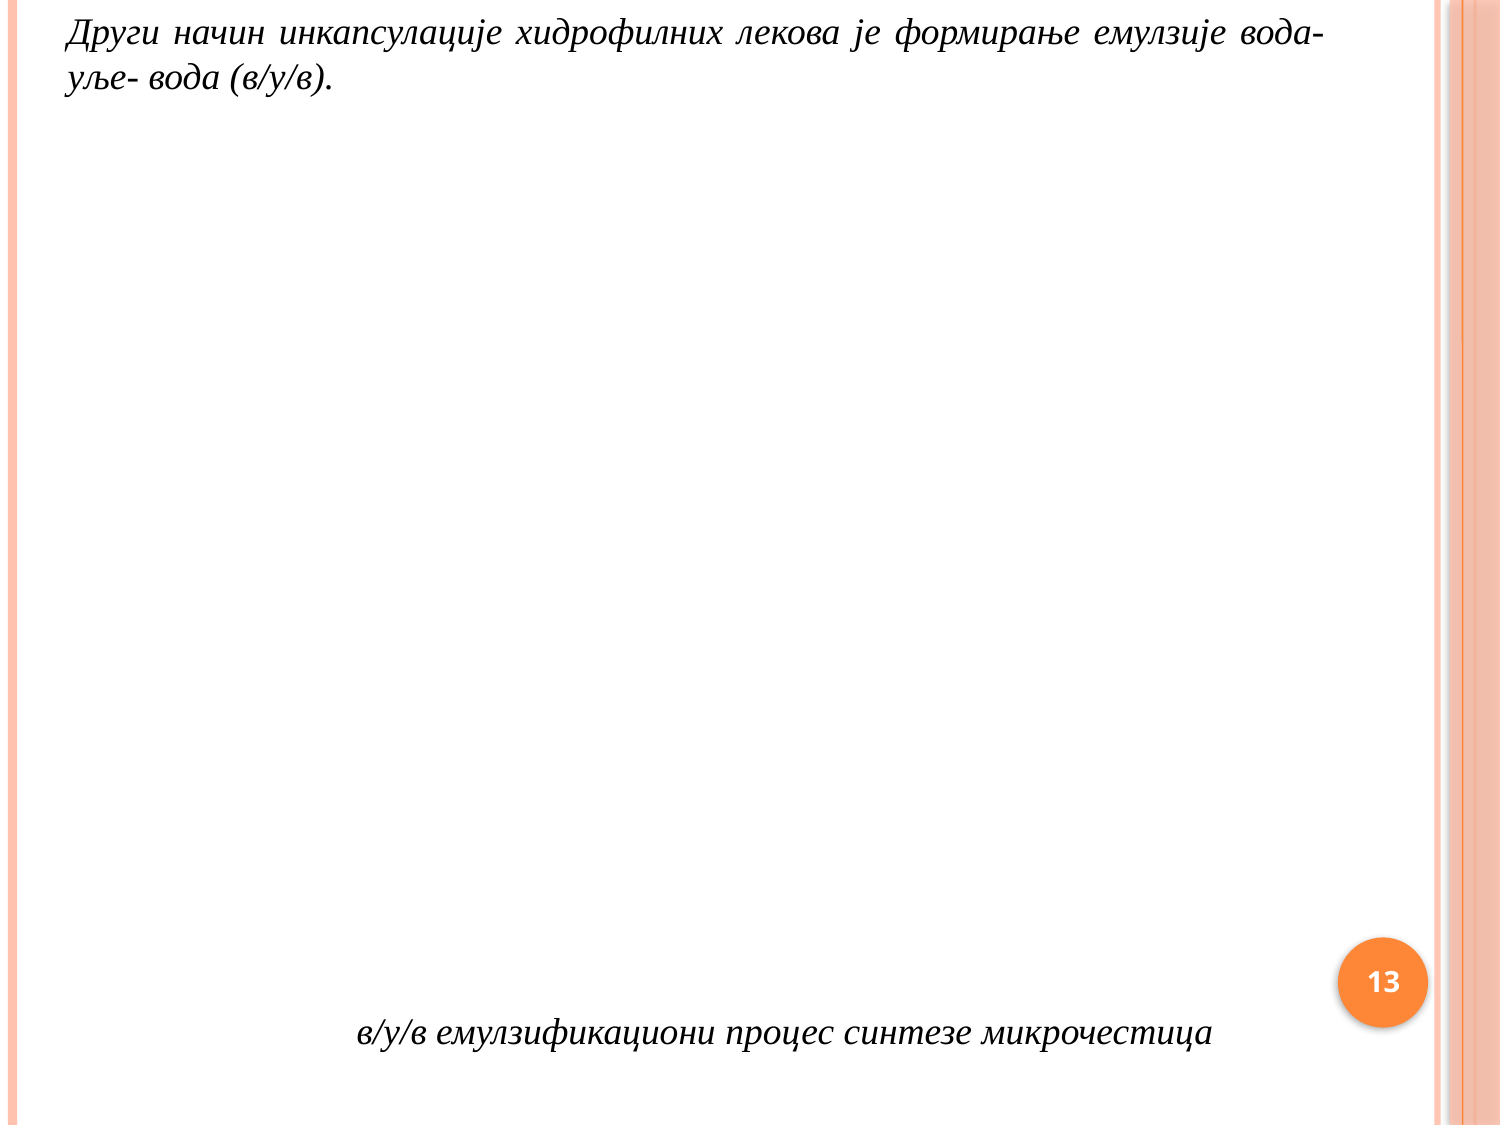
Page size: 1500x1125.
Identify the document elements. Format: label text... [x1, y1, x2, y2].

text_box в/у/в емулзификациони процес синтезе микрочестица [242, 999, 1329, 1060]
text_box Други начин инкапсулације хидрофилних лекова је формирање емулзије вода- уље- вода (в/у/в). [53, 0, 1341, 105]
slide_number 13 [1333, 940, 1434, 1026]
